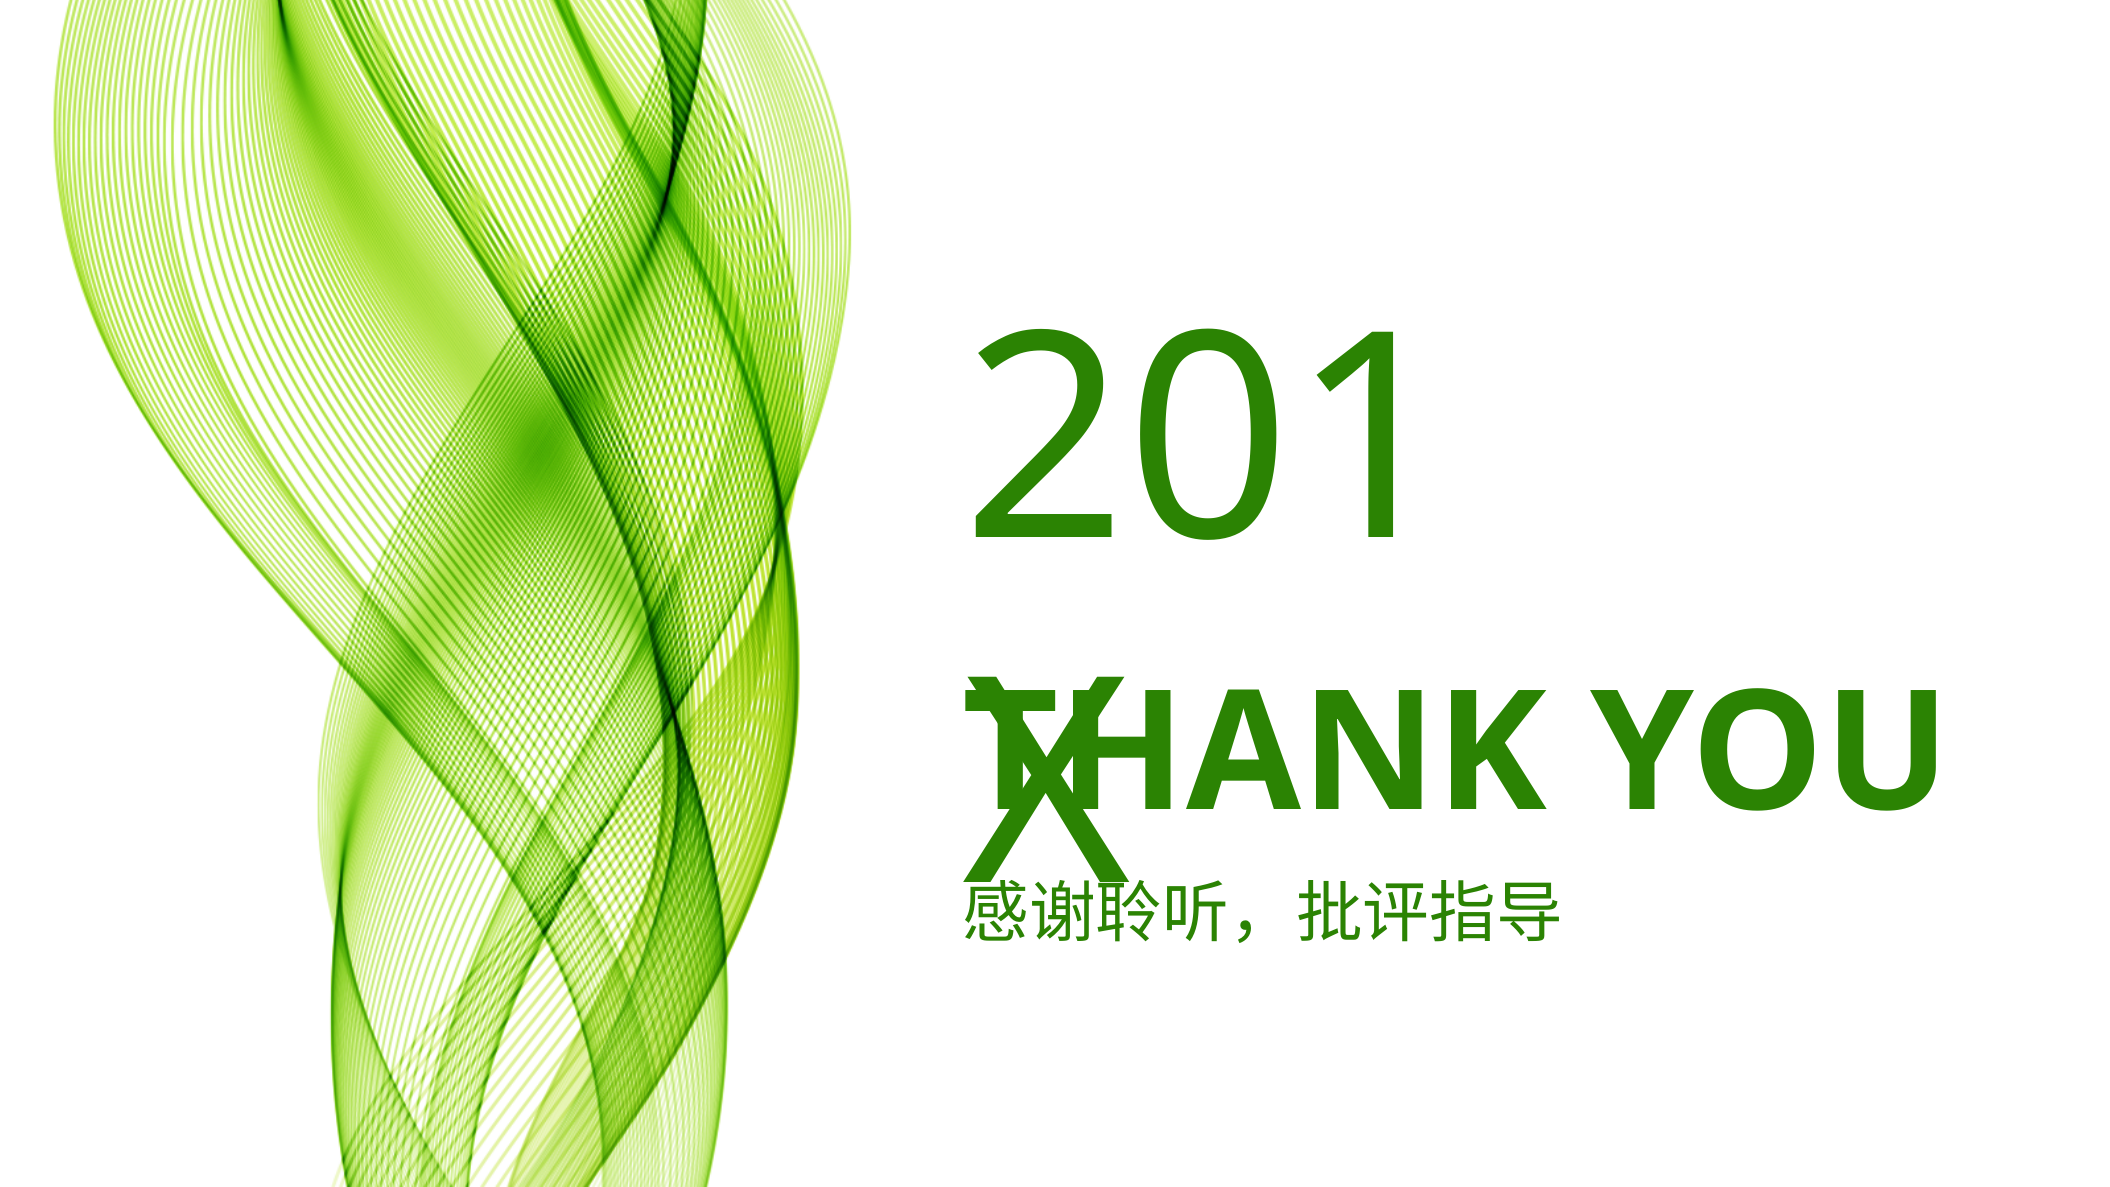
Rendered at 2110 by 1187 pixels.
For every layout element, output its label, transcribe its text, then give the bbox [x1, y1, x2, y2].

picture [38, 0, 871, 1187]
text_box 感谢聆听，批评指导 [962, 869, 1598, 950]
text_box 201X [962, 843, 1622, 940]
text_box THANK YOU [962, 642, 2071, 843]
text_box 201X [962, 250, 1622, 642]
